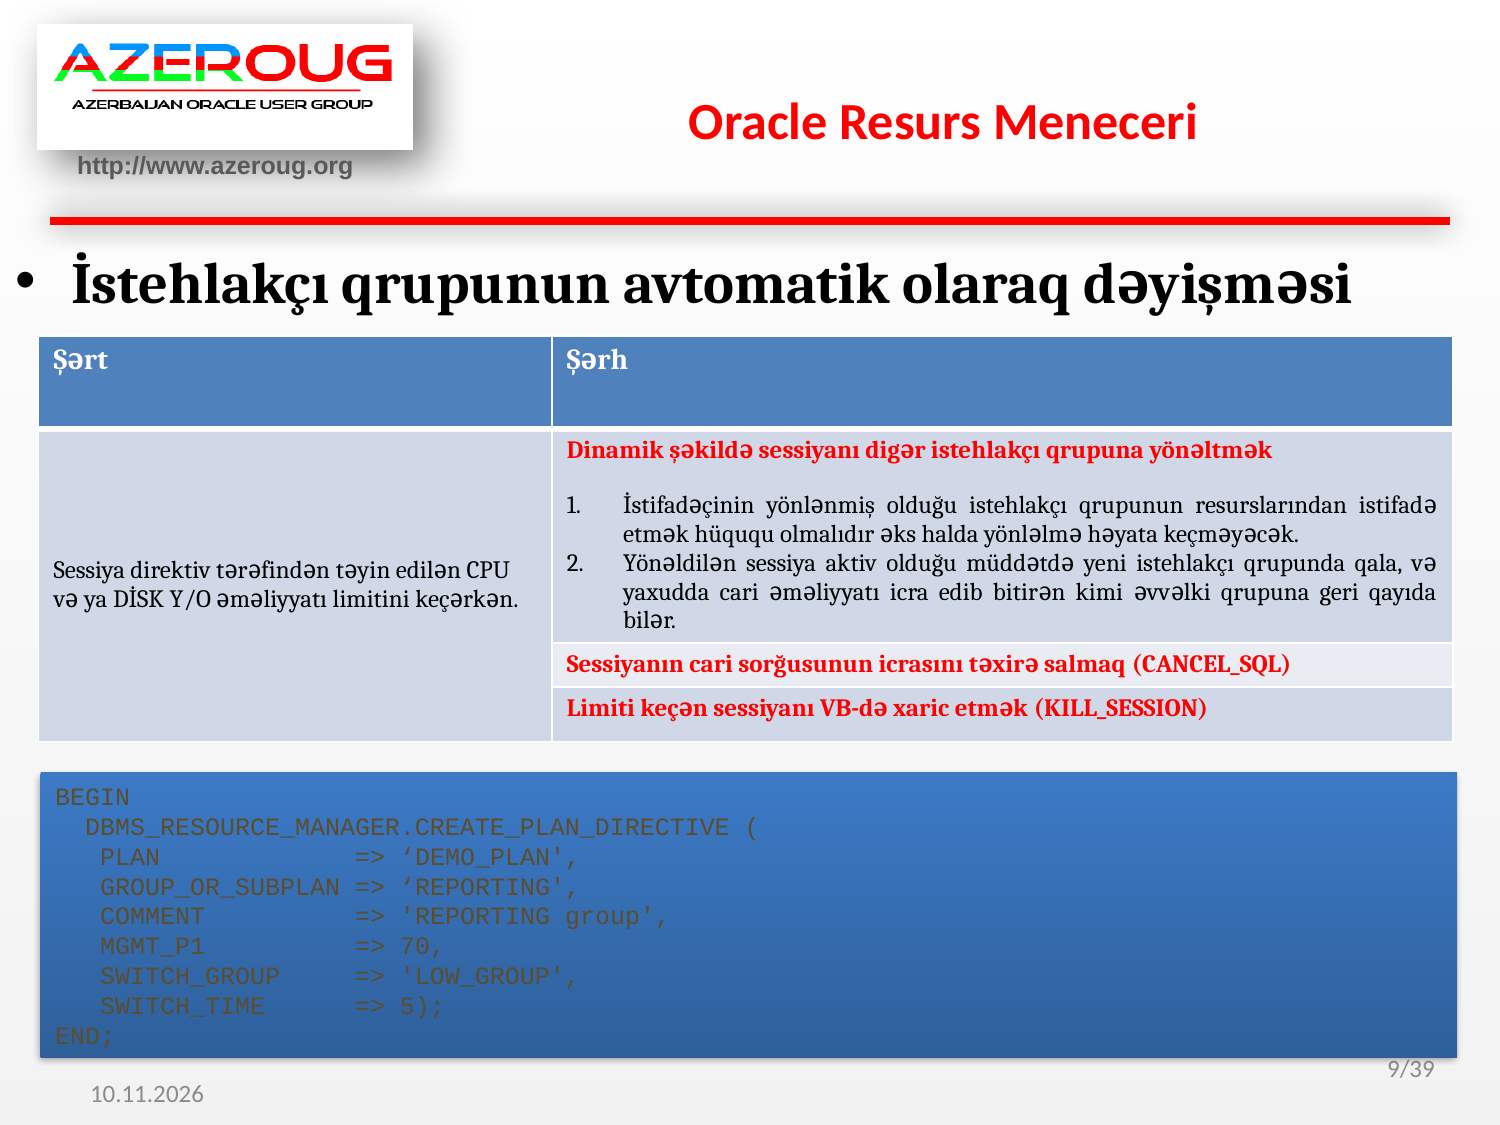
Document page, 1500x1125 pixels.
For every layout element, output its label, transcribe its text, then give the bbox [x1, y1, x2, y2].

table_header Şərt [39, 337, 551, 426]
picture [37, 24, 413, 150]
text_box BEGIN DBMS_RESOURCE_MANAGER.CREATE_PLAN_DIRECTIVE ( PLAN => ‘DEMO_PLAN', GROUP_OR_SUBPLAN => ‘REPORTING', COMMENT => 'REPORTING group', MGMT_P1 => 70, SWITCH_GROUP => 'LOW_GROUP', SWITCH_TIME => 5); END; [40, 772, 1458, 1058]
picture [50, 217, 1450, 225]
table_cell Dinamik şəkildə sessiyanı digər istehlakçı qrupuna yönəltmək İstifadəçinin yönlənmiş olduğu istehlakçı qrupunun resurslarından istifadə etmək hüququ olmalıdır əks halda yönləlmə həyata keçməyəcək. Yönəldilən sessiya aktiv olduğu müddətdə yeni istehlakçı qrupunda qala, və yaxudda cari əməliyyatı icra edib bitirən kimi əvvəlki qrupuna geri qayıda bilər. [553, 432, 1452, 642]
title Oracle Resurs Meneceri [487, 49, 1401, 188]
text_box İstehlakçı qrupunun avtomatik olaraq dəyişməsi [0, 237, 1500, 1125]
table_header Şərh [553, 337, 1452, 426]
table_cell Limiti keçən sessiyanı VB-də xaric etmək (KILL_SESSION) [553, 688, 1452, 741]
table_cell Sessiya direktiv tərəfindən təyin edilən CPU və ya DİSK Y/O əməliyyatı limitini keçərkən. [39, 432, 551, 741]
table_cell Sessiyanın cari sorğusunun icrasını təxirə salmaq (CANCEL_SQL) [553, 644, 1452, 686]
